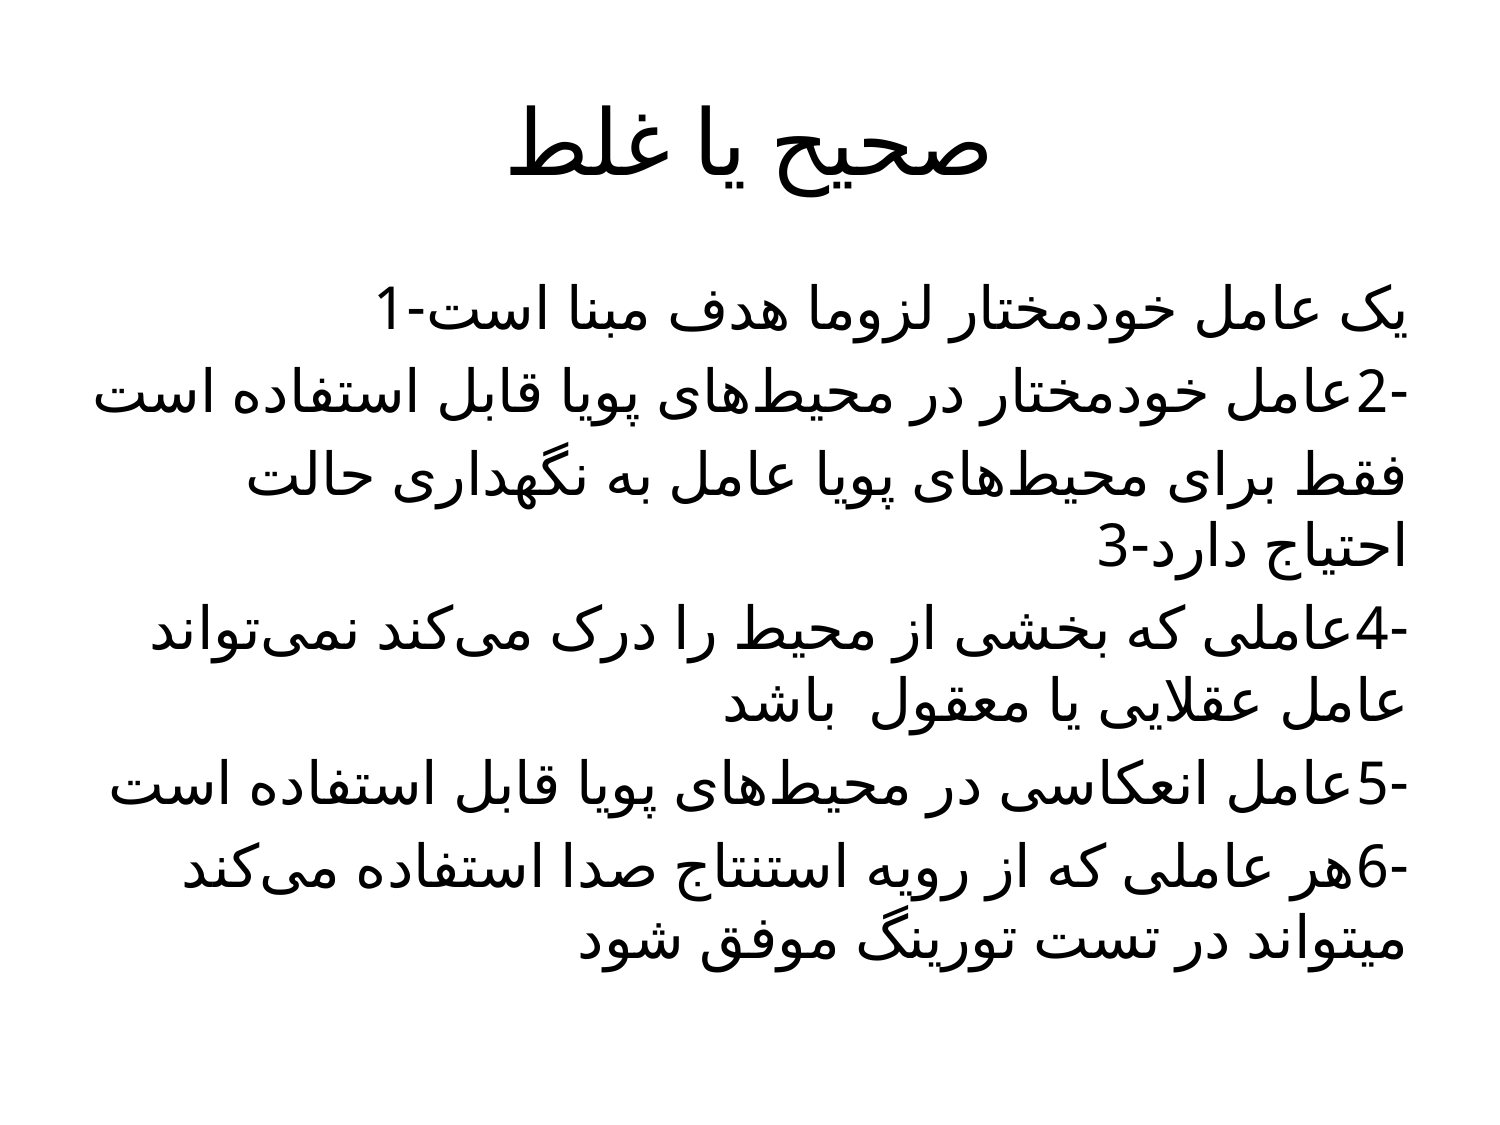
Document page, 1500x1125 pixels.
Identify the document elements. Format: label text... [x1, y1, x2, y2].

list یک عامل خودمختار لزوما هدف مبنا است-1 -2عامل خودمختار در محیط‌های پویا قابل استفاده است فقط برای محیط‌های پویا عامل به نگهداری حالت احتیاج دارد-3 -4عاملی که بخشی از محیط را درک می‌کند نمی‌تواند عامل عقلایی یا معقول باشد -5عامل انعکاسی در محیط‌های پویا قابل استفاده است -6هر عاملی که از رویه استنتاج صدا استفاده می‌کند میتواند در تست تورینگ موفق شود [75, 262, 1425, 1005]
title صحیح یا غلط [75, 45, 1425, 233]
